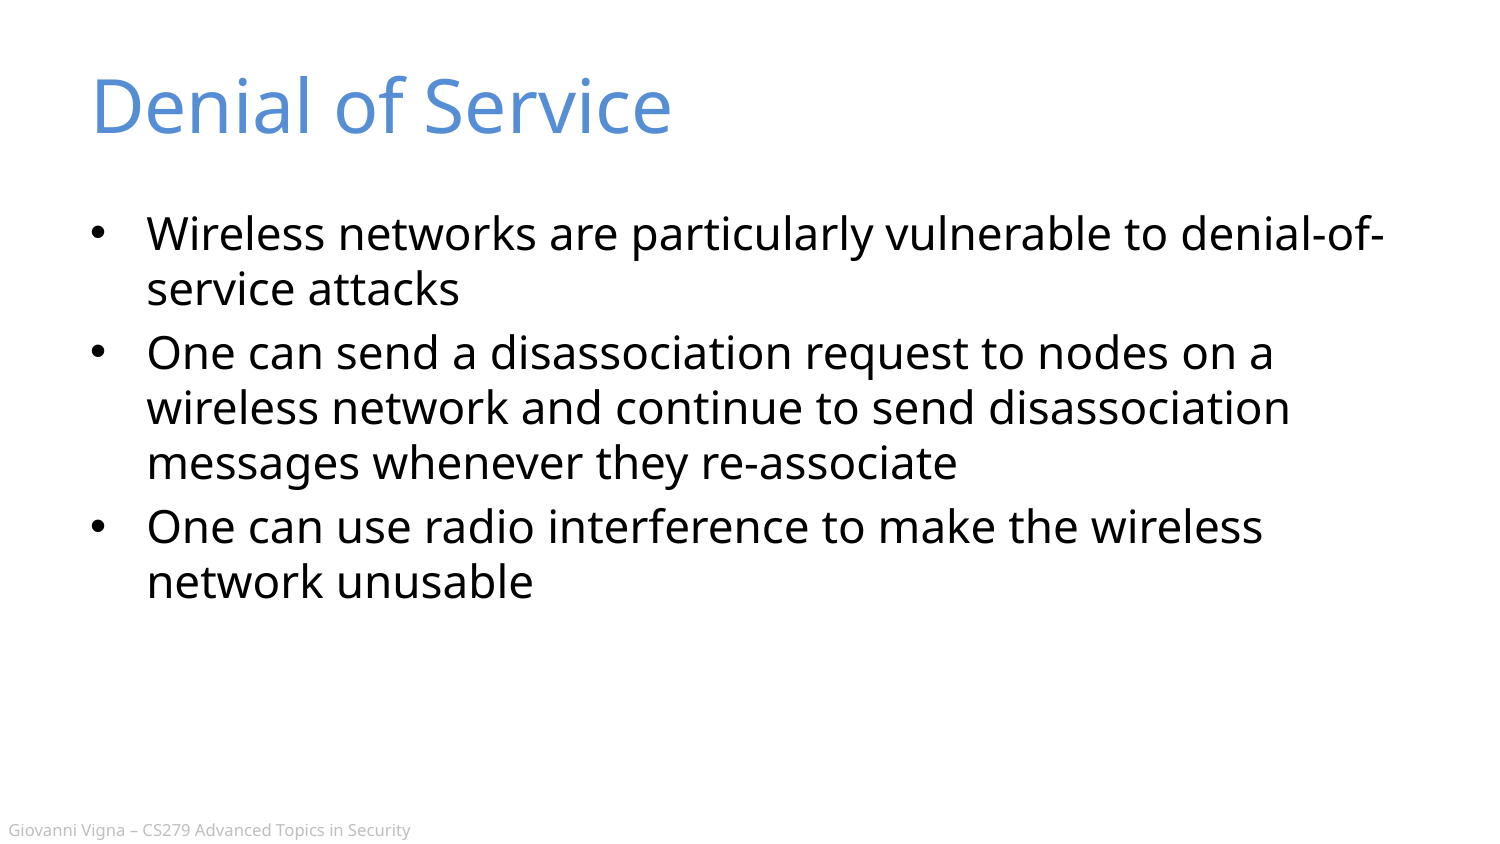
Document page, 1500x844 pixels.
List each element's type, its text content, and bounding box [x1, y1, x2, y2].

list Wireless networks are particularly vulnerable to denial-of-service attacks One can send a disassociation request to nodes on a wireless network and continue to send disassociation messages whenever they re-associate One can use radio interference to make the wireless network unusable [75, 196, 1425, 813]
title Denial of Service [75, 33, 1425, 175]
